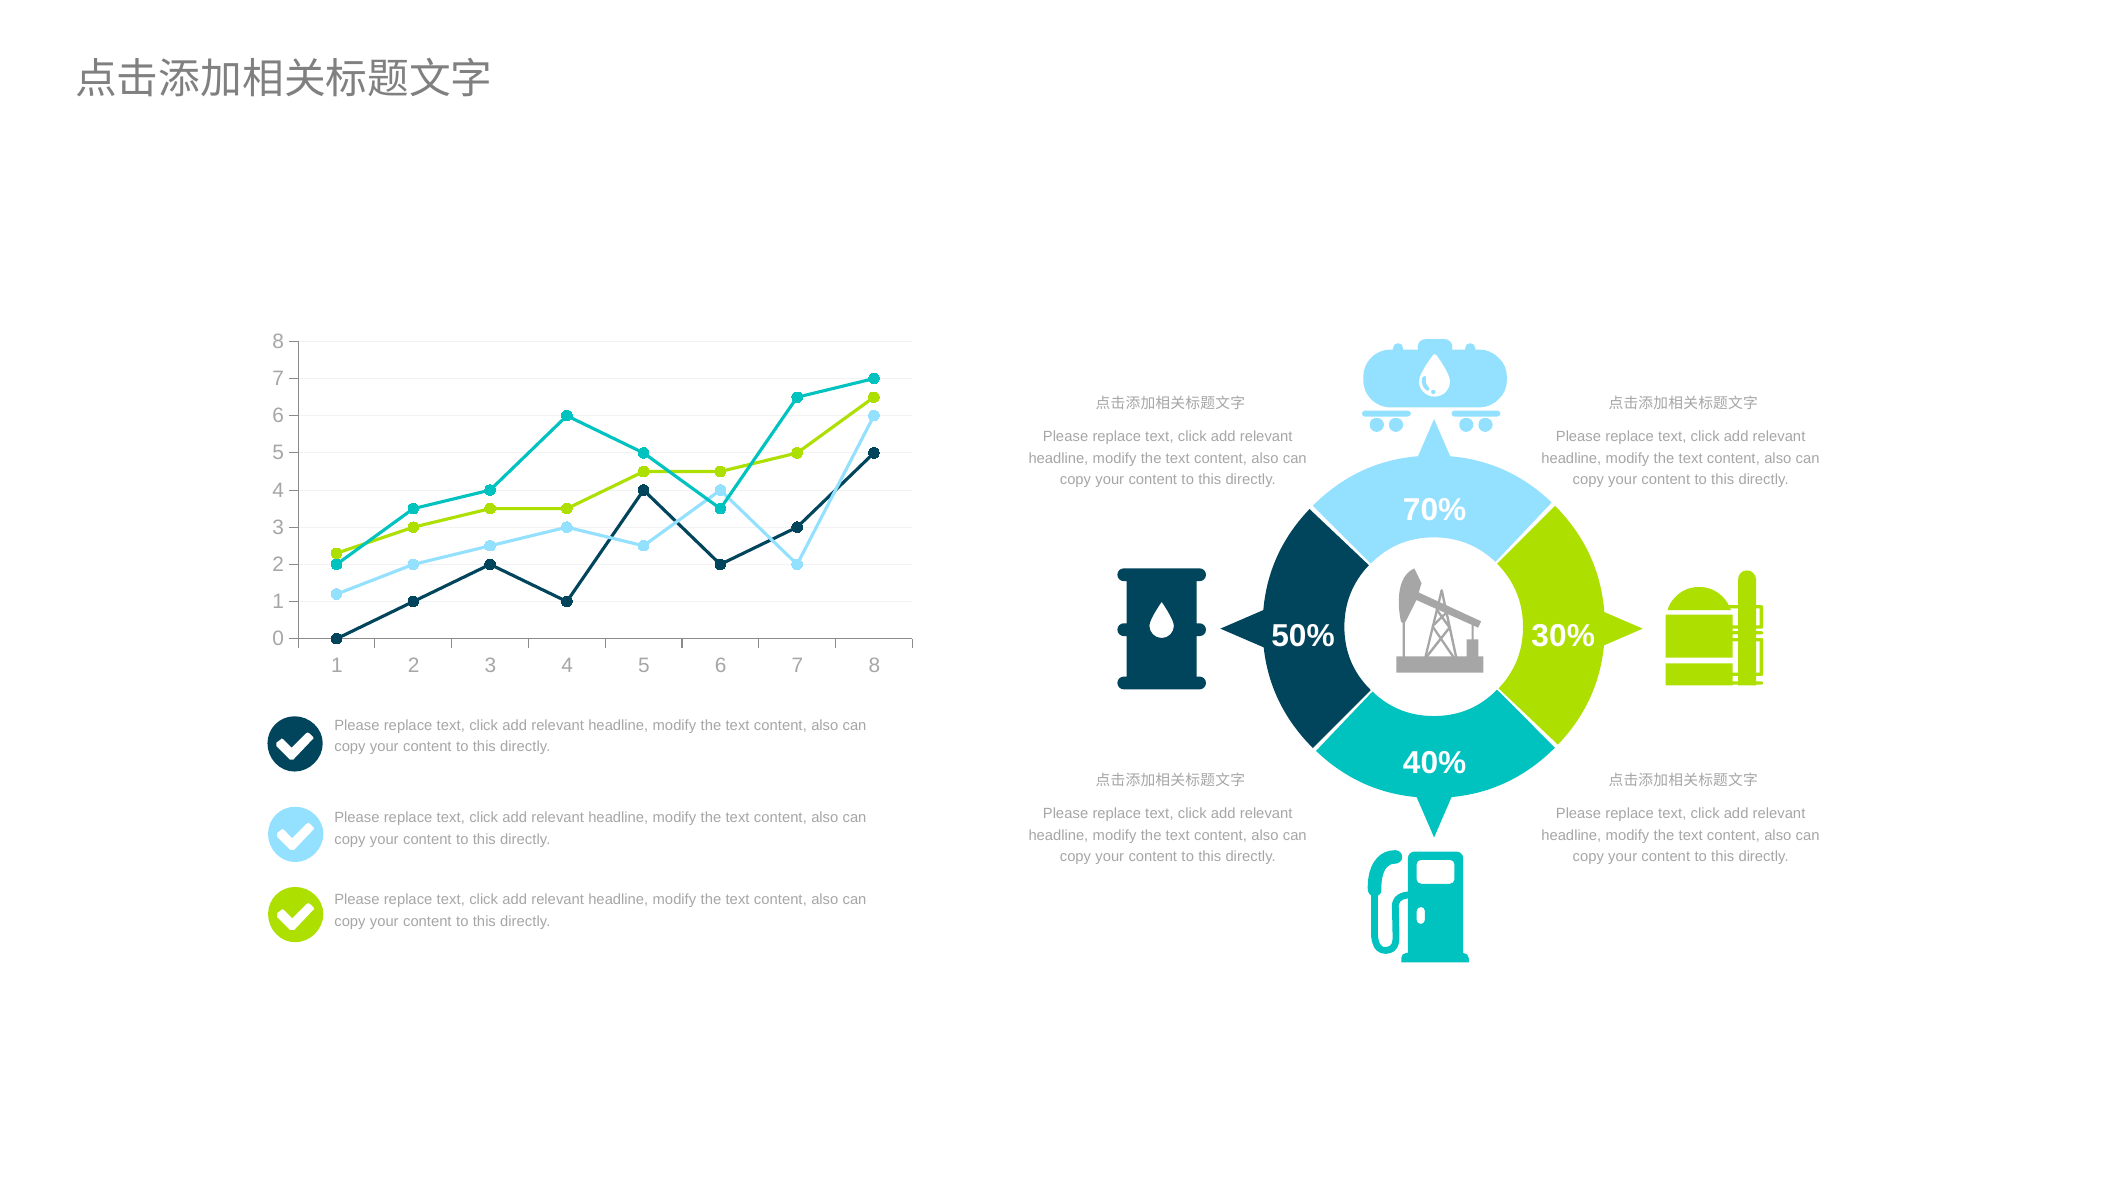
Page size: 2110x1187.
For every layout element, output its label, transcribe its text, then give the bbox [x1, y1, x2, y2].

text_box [1665, 570, 1764, 686]
text_box [268, 886, 324, 943]
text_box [1361, 339, 1507, 432]
text_box [1367, 850, 1469, 963]
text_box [1497, 505, 1643, 745]
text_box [1018, 767, 1318, 864]
text_box [268, 806, 324, 863]
text_box Please replace text, click add relevant headline, modify the text content, also can copy your content to this directly. [334, 886, 893, 930]
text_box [1390, 568, 1484, 673]
text_box Please replace text, click add relevant headline, modify the text content, also can copy your content to this directly. [334, 711, 893, 755]
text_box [1531, 390, 1831, 487]
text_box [1018, 390, 1318, 487]
text_box Please replace text, click add relevant headline, modify the text content, also can copy your content to this directly. [334, 804, 893, 848]
text_box 点击添加相关标题文字 [59, 44, 563, 107]
chart [259, 322, 926, 685]
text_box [1312, 419, 1552, 564]
text_box [267, 716, 323, 772]
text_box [1531, 767, 1831, 864]
text_box [1117, 568, 1206, 690]
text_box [1316, 689, 1555, 838]
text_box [1220, 509, 1371, 749]
